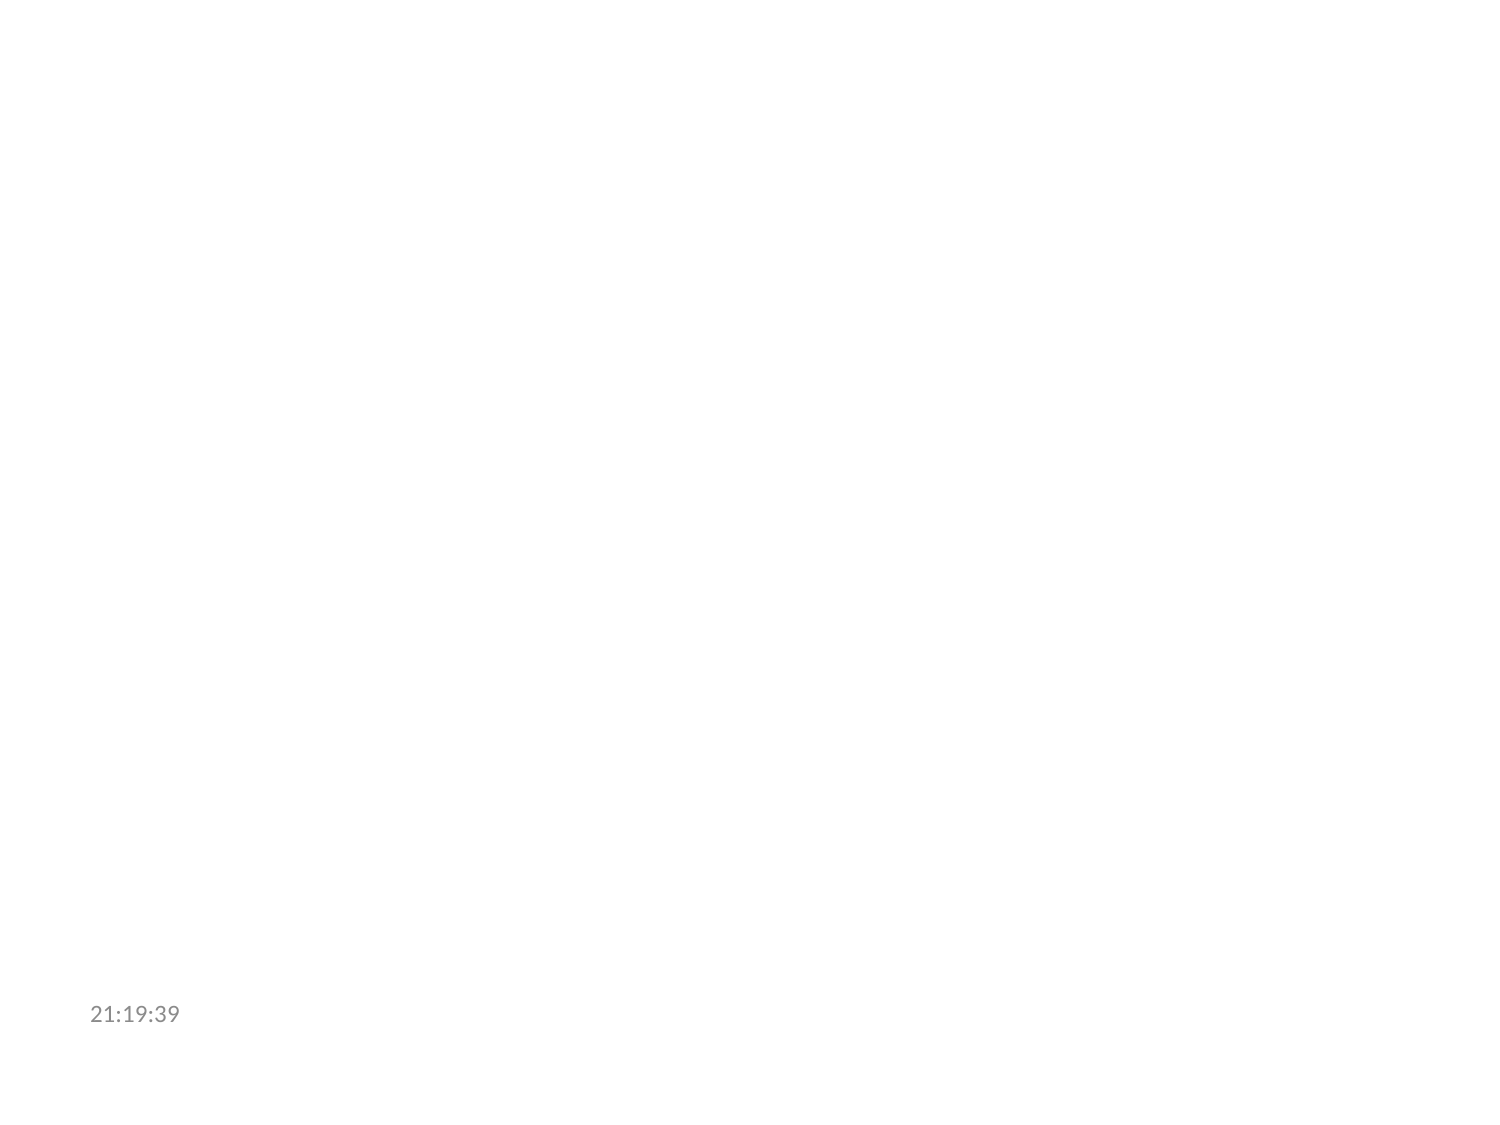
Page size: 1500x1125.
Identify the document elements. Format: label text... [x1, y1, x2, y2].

text_box 15:35:09 [75, 982, 425, 1043]
